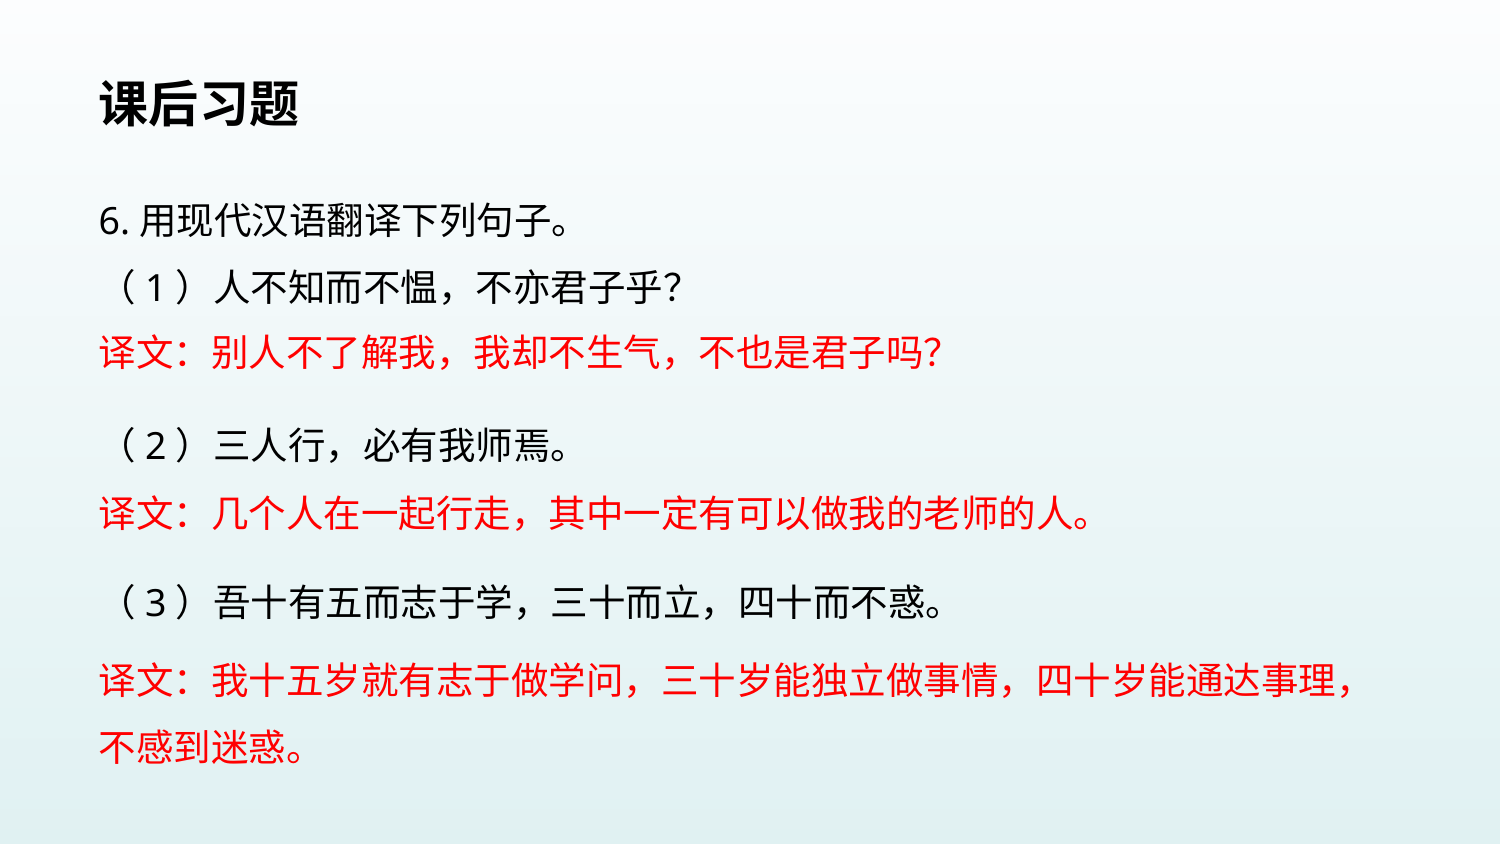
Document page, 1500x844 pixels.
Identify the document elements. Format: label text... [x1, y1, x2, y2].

text_box 6.用现代汉语翻译下列句子。 （1）人不知而不愠，不亦君子乎？ （2）三人行，必有我师焉。 （3）吾十有五而志于学，三十而立，四十而不惑。 [84, 166, 1455, 699]
text_box 译文：我十五岁就有志于做学问，三十岁能独立做事情，四十岁能通达事理，不感到迷惑。 [84, 626, 1391, 777]
text_box 译文：别人不了解我，我却不生气，不也是君子吗？ [84, 321, 1024, 426]
text_box 译文：几个人在一起行走，其中一定有可以做我的老师的人。 [84, 482, 1142, 588]
text_box 课后习题 [84, 71, 368, 134]
